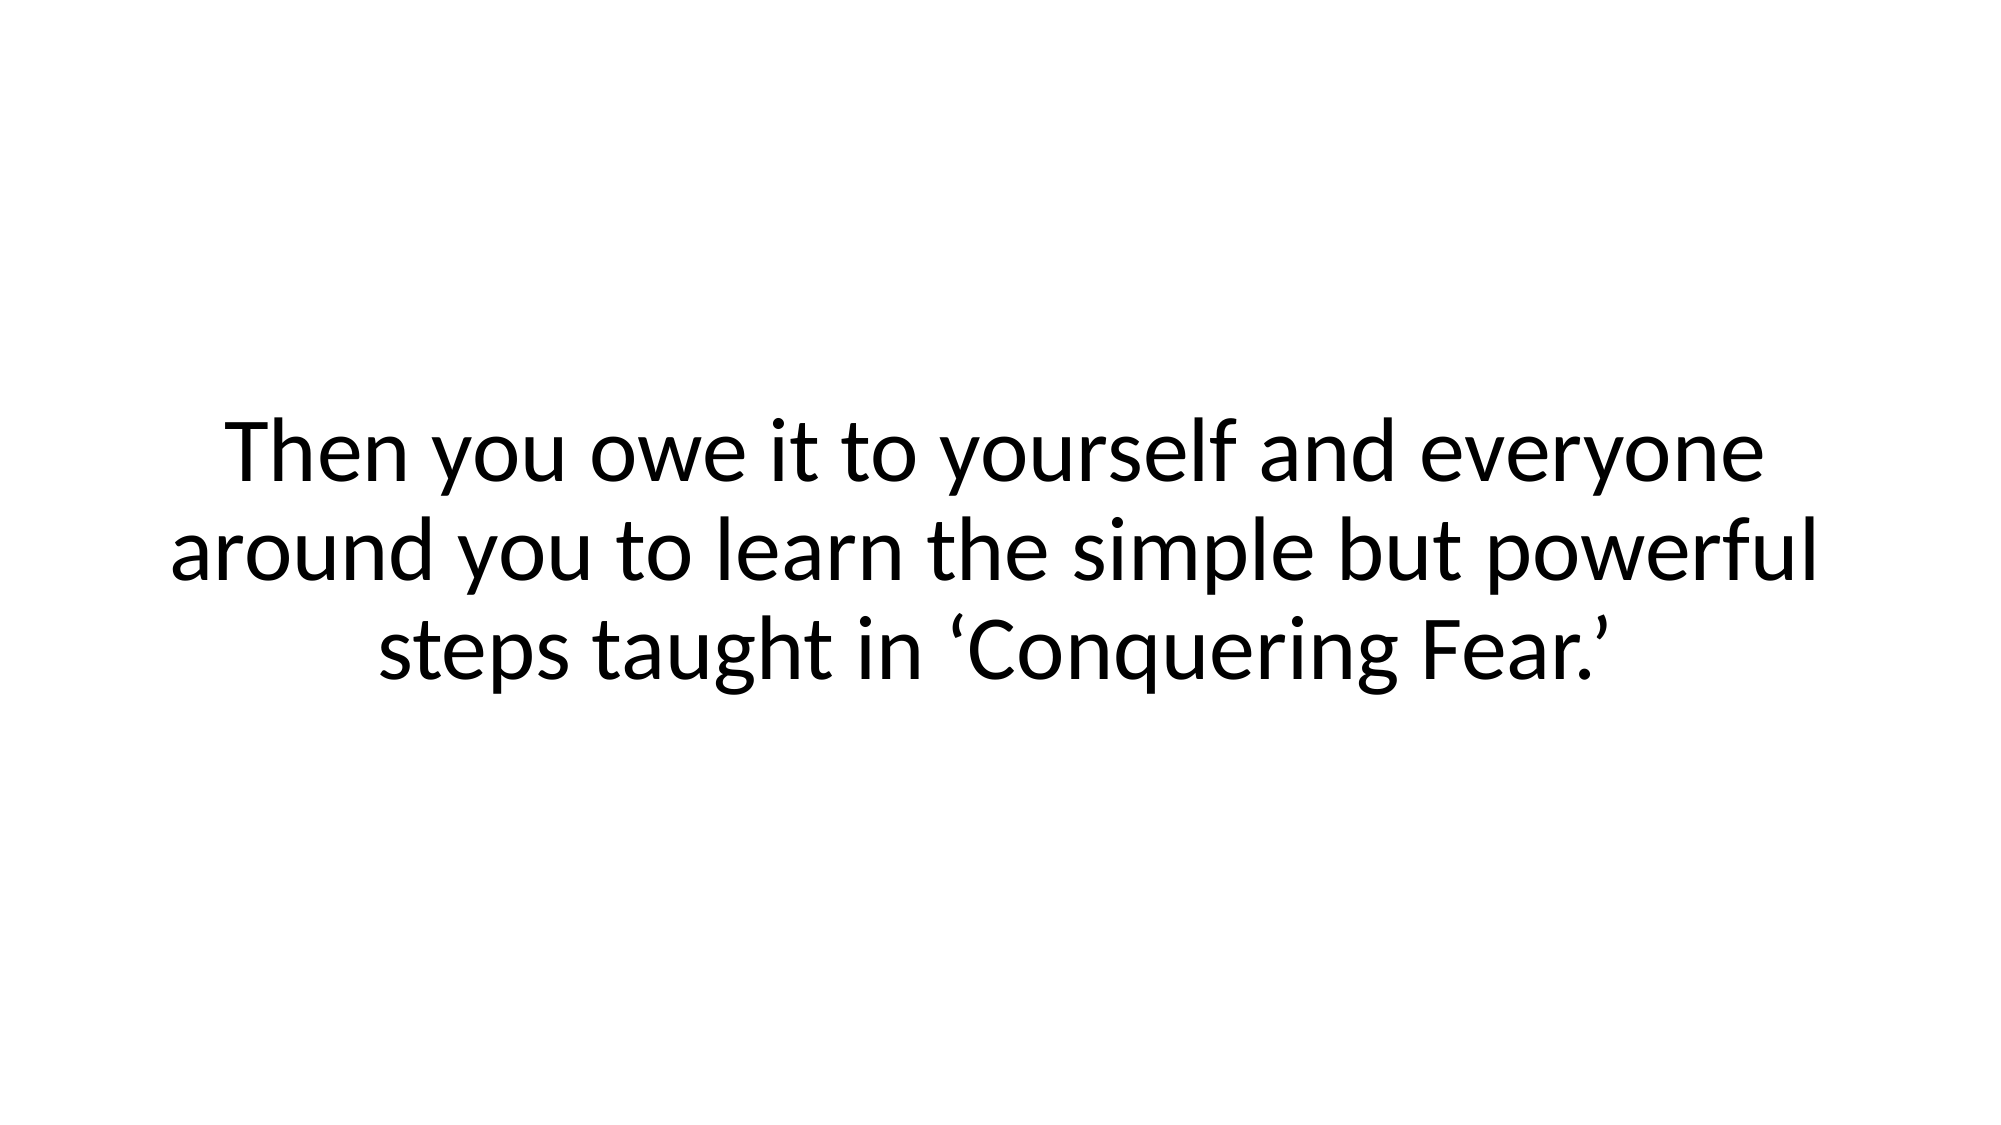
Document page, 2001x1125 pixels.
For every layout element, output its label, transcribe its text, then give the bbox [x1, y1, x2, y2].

list Then you owe it to yourself and everyone around you to learn the simple but powerful steps taught in ‘Conquering Fear.’ [133, 395, 1859, 979]
